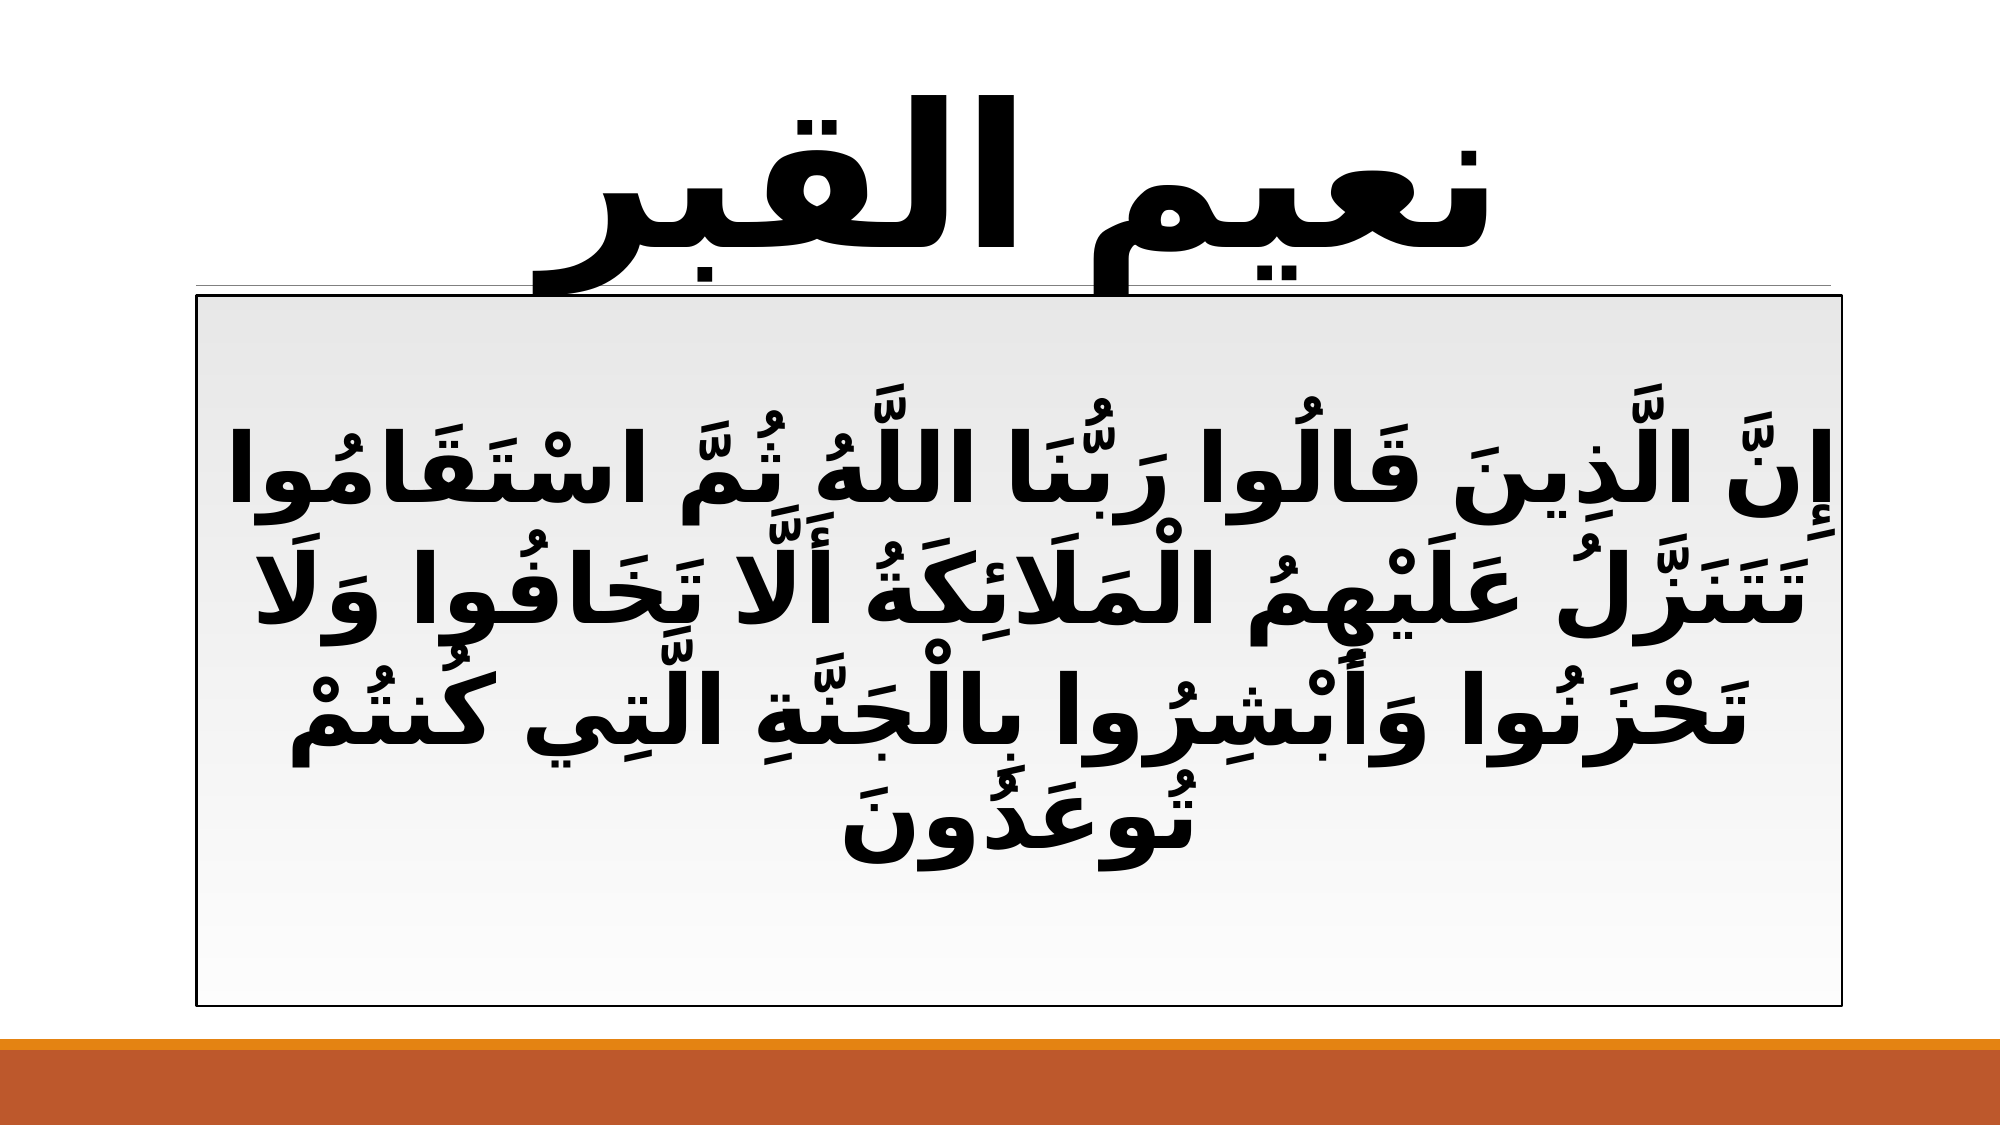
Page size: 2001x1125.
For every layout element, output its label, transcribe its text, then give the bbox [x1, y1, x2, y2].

title نعيم القبر [232, 44, 1813, 294]
list إِنَّ الَّذِينَ قَالُوا رَبُّنَا اللَّهُ ثُمَّ اسْتَقَامُوا تَتَنَزَّلُ عَلَيْهِمُ الْمَلَائِكَةُ أَلَّا تَخَافُوا وَلَا تَحْزَنُوا وَأَبْشِرُوا بِالْجَنَّةِ الَّتِي كُنتُمْ تُوعَدُونَ [195, 294, 1843, 1007]
